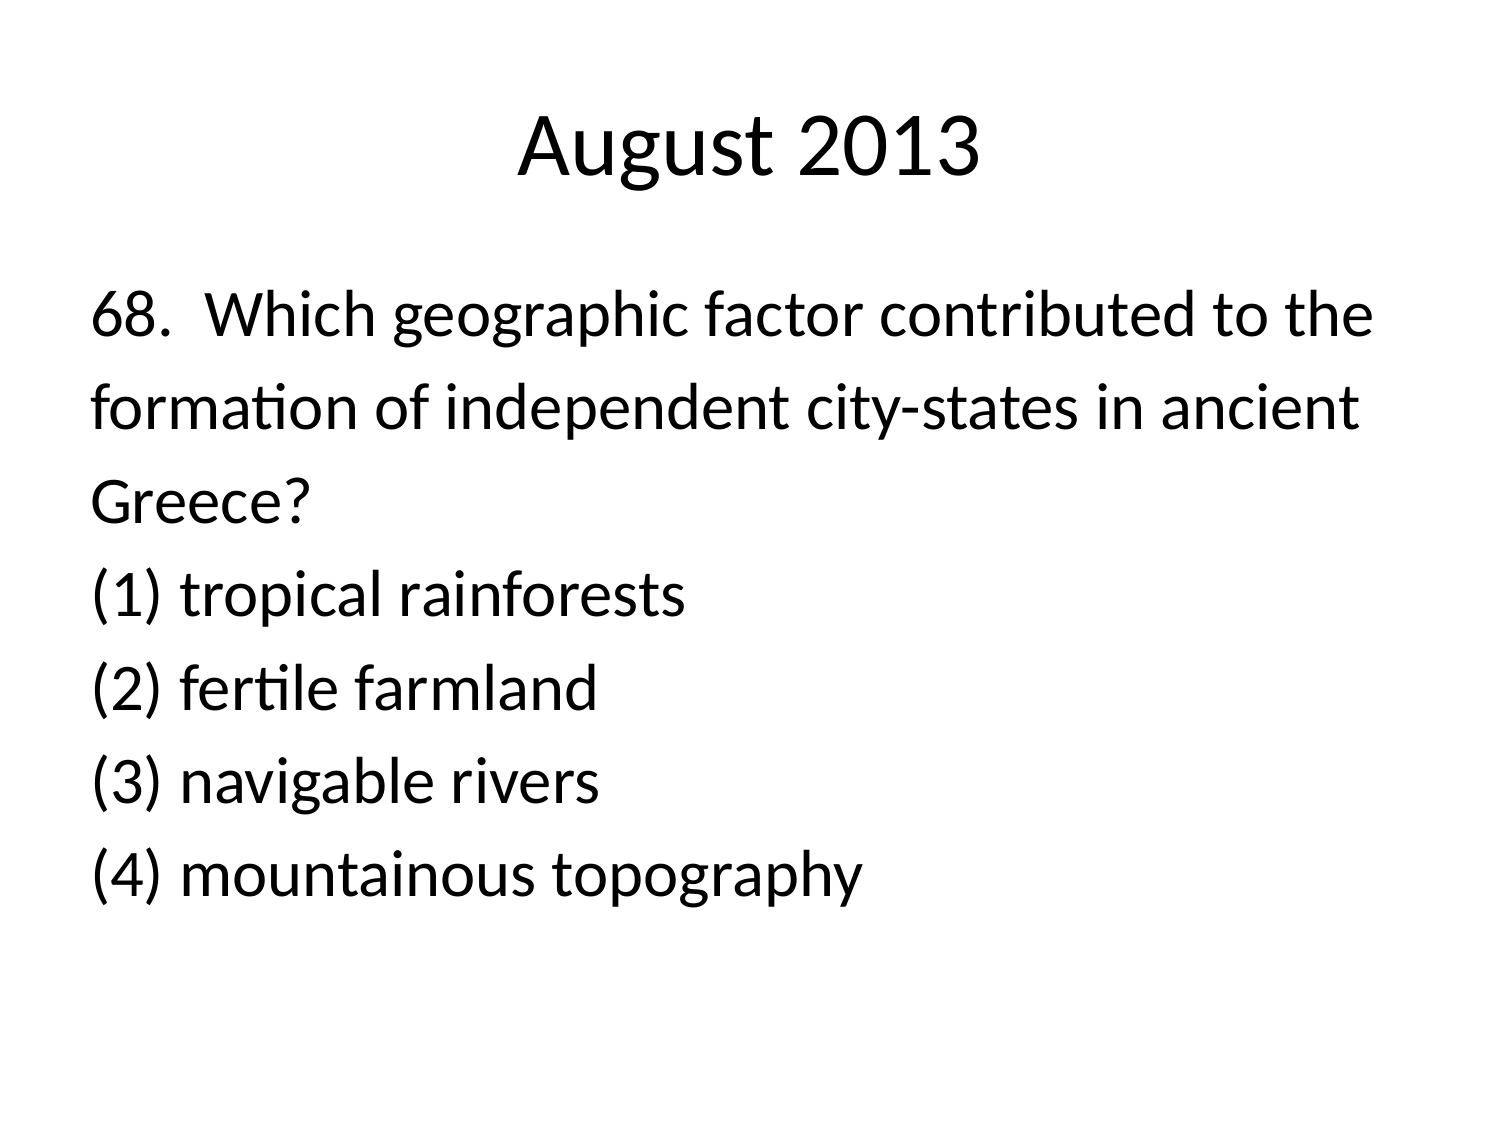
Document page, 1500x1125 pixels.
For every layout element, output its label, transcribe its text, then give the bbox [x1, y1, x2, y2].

title August 2013 [75, 45, 1425, 233]
list 68. Which geographic factor contributed to the formation of independent city-states in ancient Greece? (1) tropical rainforests (2) fertile farmland (3) navigable rivers (4) mountainous topography [75, 262, 1425, 1005]
